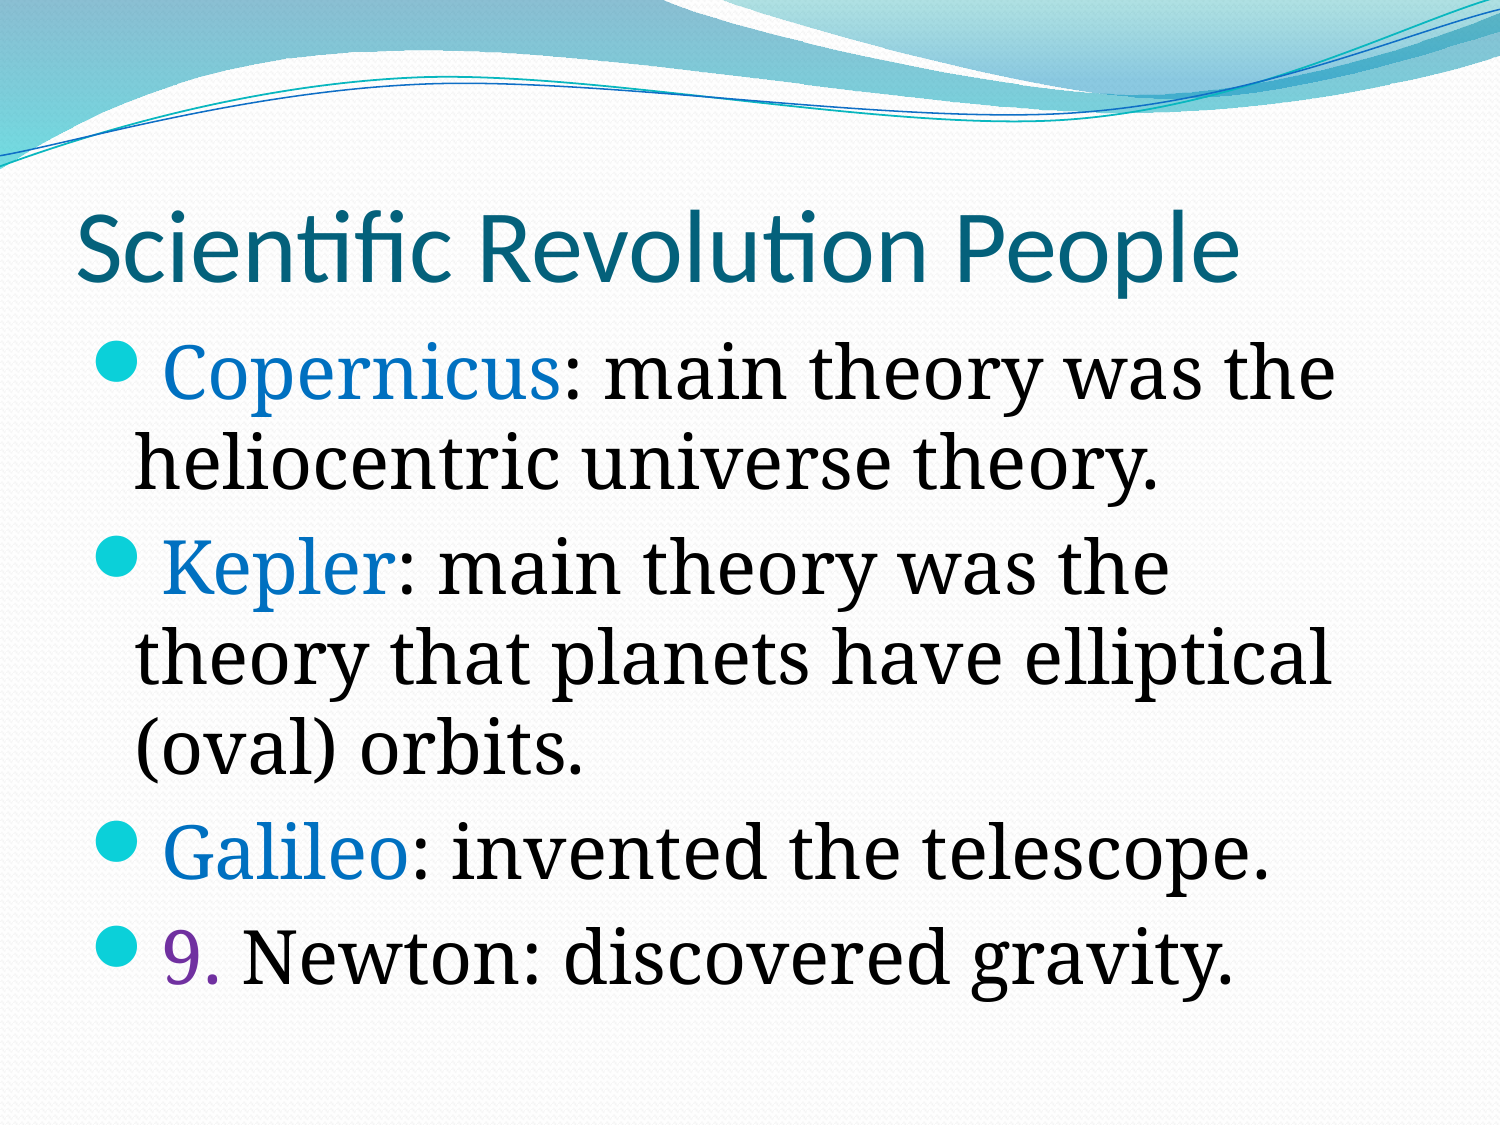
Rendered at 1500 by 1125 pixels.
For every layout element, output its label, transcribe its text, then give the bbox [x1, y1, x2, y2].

list Copernicus: main theory was the heliocentric universe theory. Kepler: main theory was the theory that planets have elliptical (oval) orbits. Galileo: invented the telescope. 9. Newton: discovered gravity. [75, 317, 1425, 1038]
title Scientific Revolution People [75, 115, 1425, 303]
